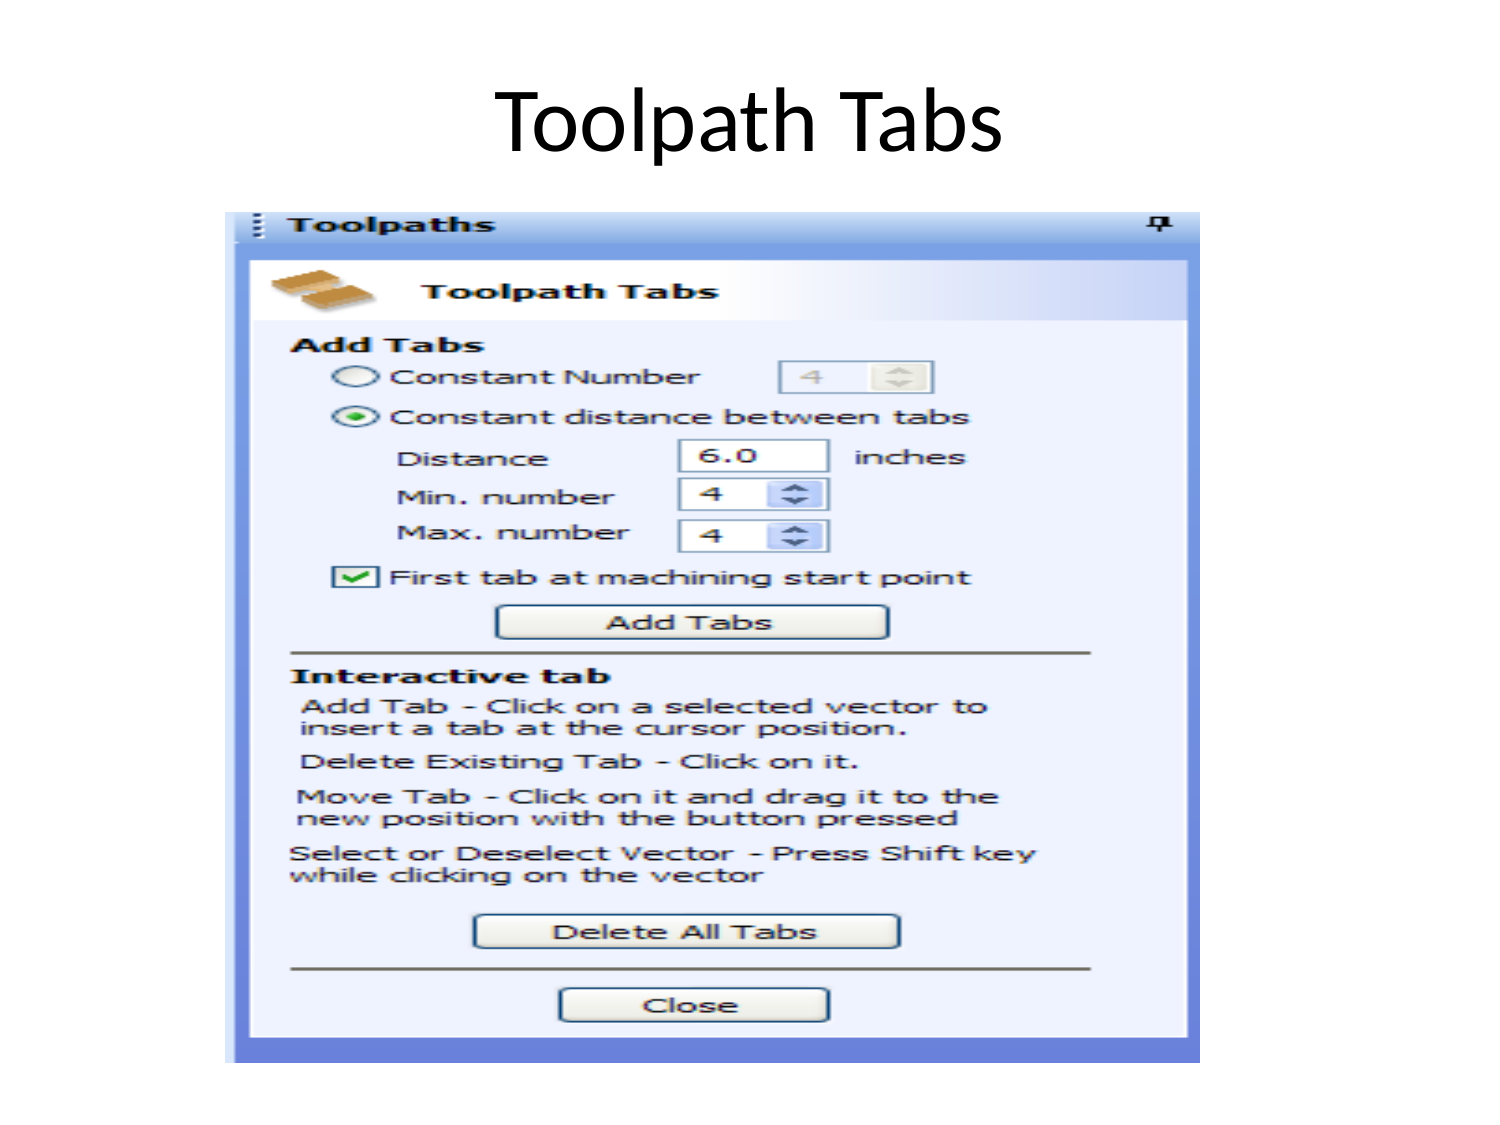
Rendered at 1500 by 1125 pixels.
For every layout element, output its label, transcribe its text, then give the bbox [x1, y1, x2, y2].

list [224, 212, 1201, 1063]
title Toolpath Tabs [75, 41, 1425, 188]
